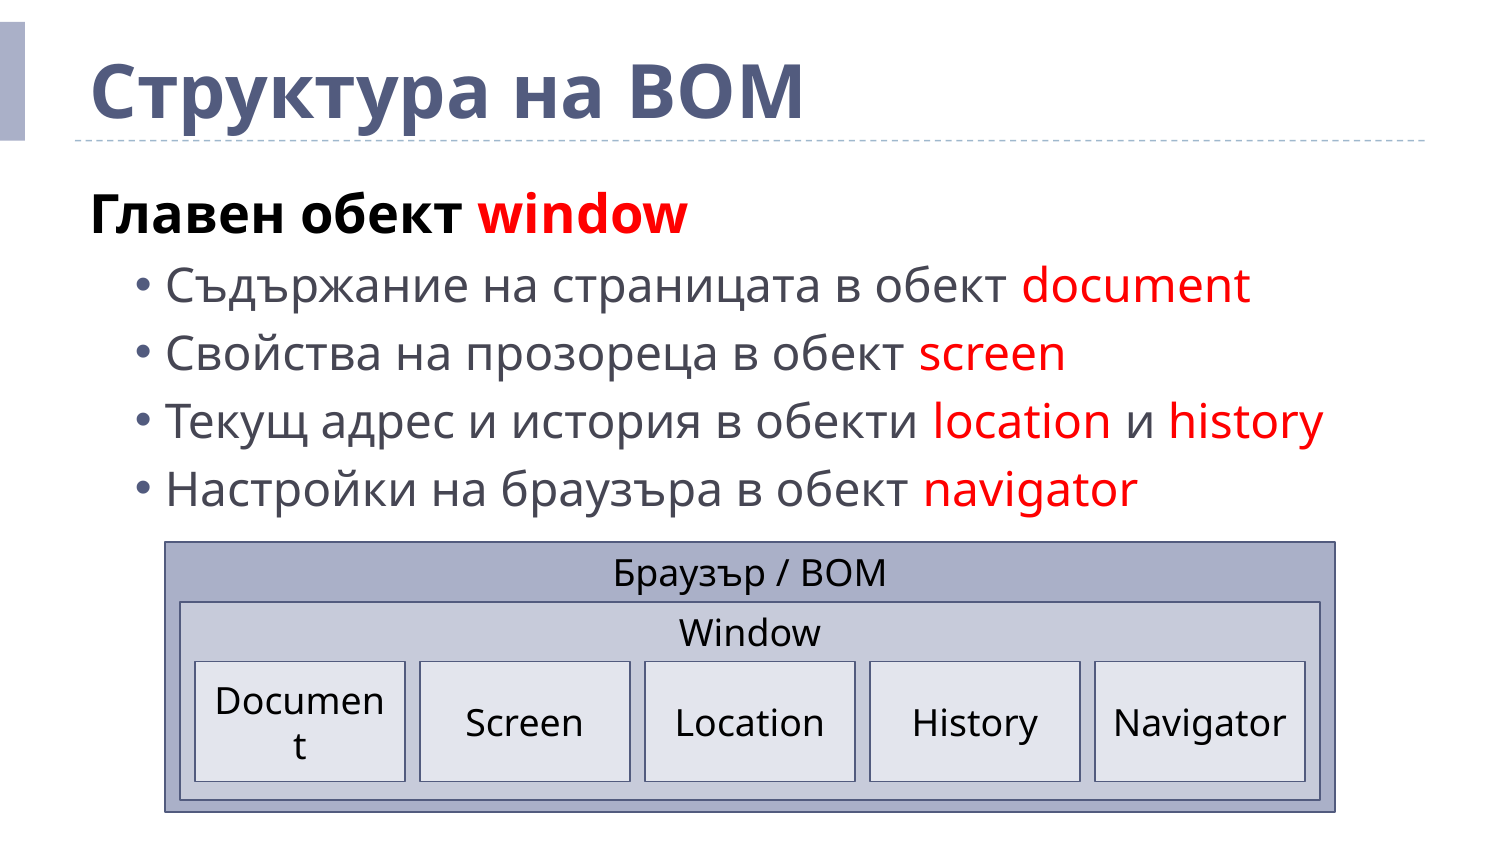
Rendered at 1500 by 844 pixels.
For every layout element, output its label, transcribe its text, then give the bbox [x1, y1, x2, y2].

text_box Navigator [1093, 660, 1307, 783]
text_box Window [178, 600, 1322, 802]
text_box Location [643, 660, 857, 783]
list Главен обект window Съдържание на страницата в обект document Свойства на прозореца в обект screen Текущ адрес и история в обекти location и history Настройки на браузъра в обект navigator [75, 171, 1475, 835]
text_box Document [193, 660, 407, 783]
text_box History [868, 660, 1082, 783]
text_box Screen [418, 660, 632, 783]
title Структура на BOM [75, 18, 1475, 141]
